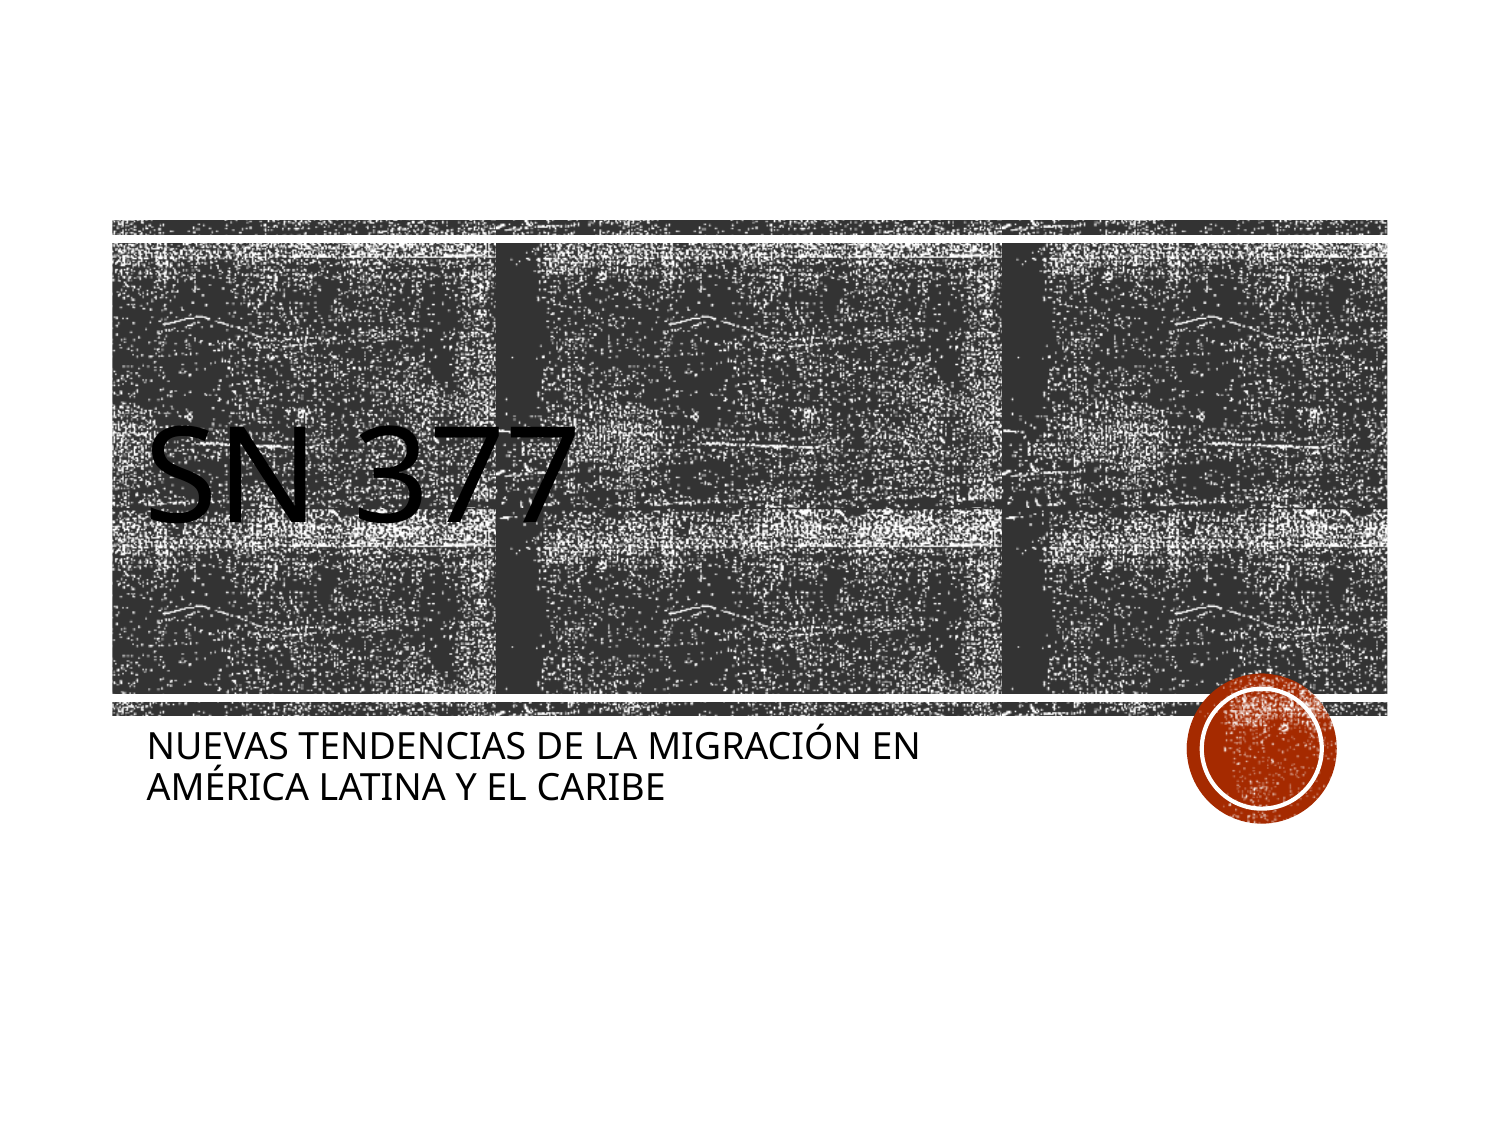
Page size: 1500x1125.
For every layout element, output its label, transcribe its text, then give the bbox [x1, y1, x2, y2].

title SN 377 [129, 234, 1375, 733]
subtitle NUEVAS TENDENCIAS DE LA MIGRACIÓN EN AMÉRICA LATINA Y EL CARIBE [131, 720, 1103, 896]
